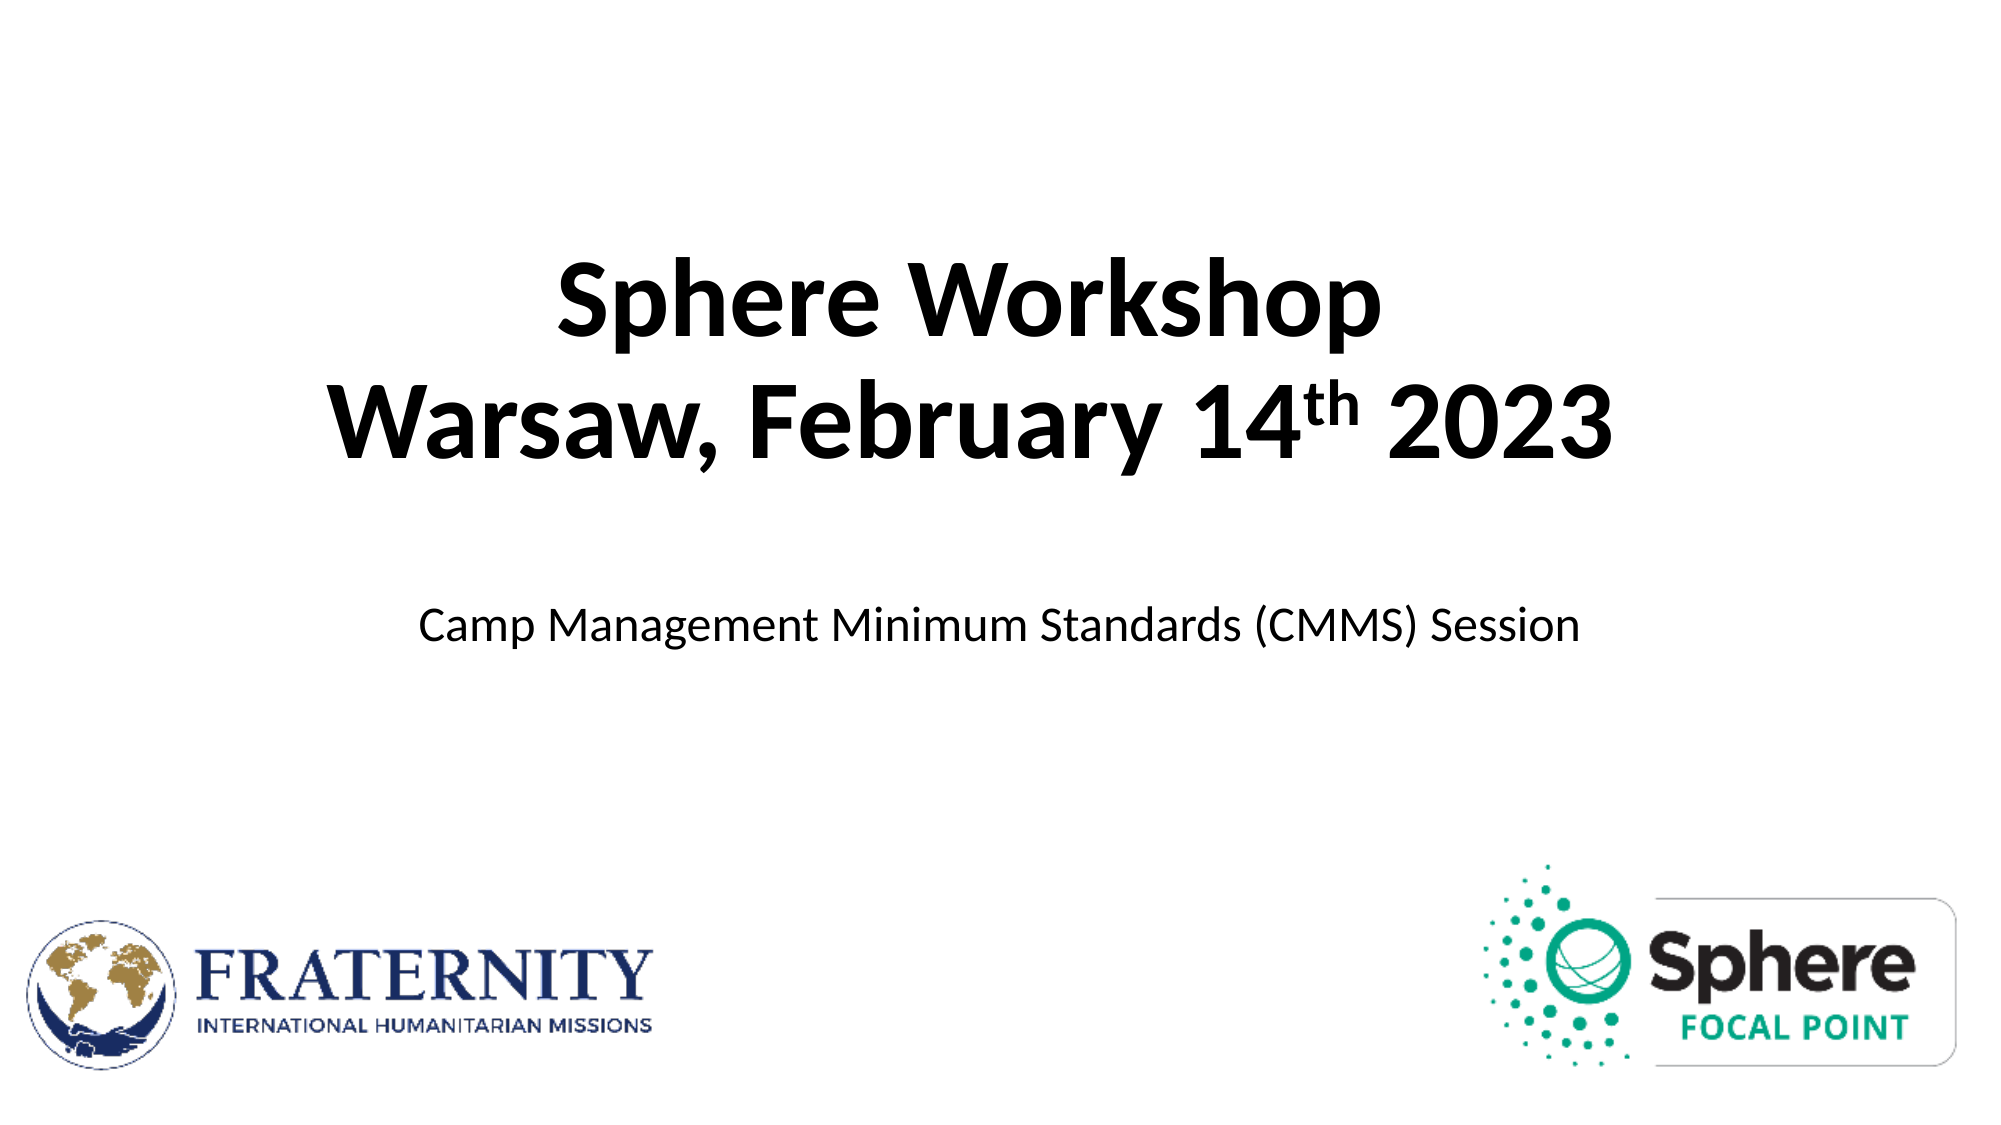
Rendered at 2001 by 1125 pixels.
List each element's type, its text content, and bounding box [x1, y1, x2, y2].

picture [1481, 862, 1961, 1070]
subtitle Camp Management Minimum Standards (CMMS) Session [249, 590, 1750, 863]
picture [0, 893, 683, 1098]
title Sphere Workshop Warsaw, February 14th 2023 [220, 98, 1721, 490]
